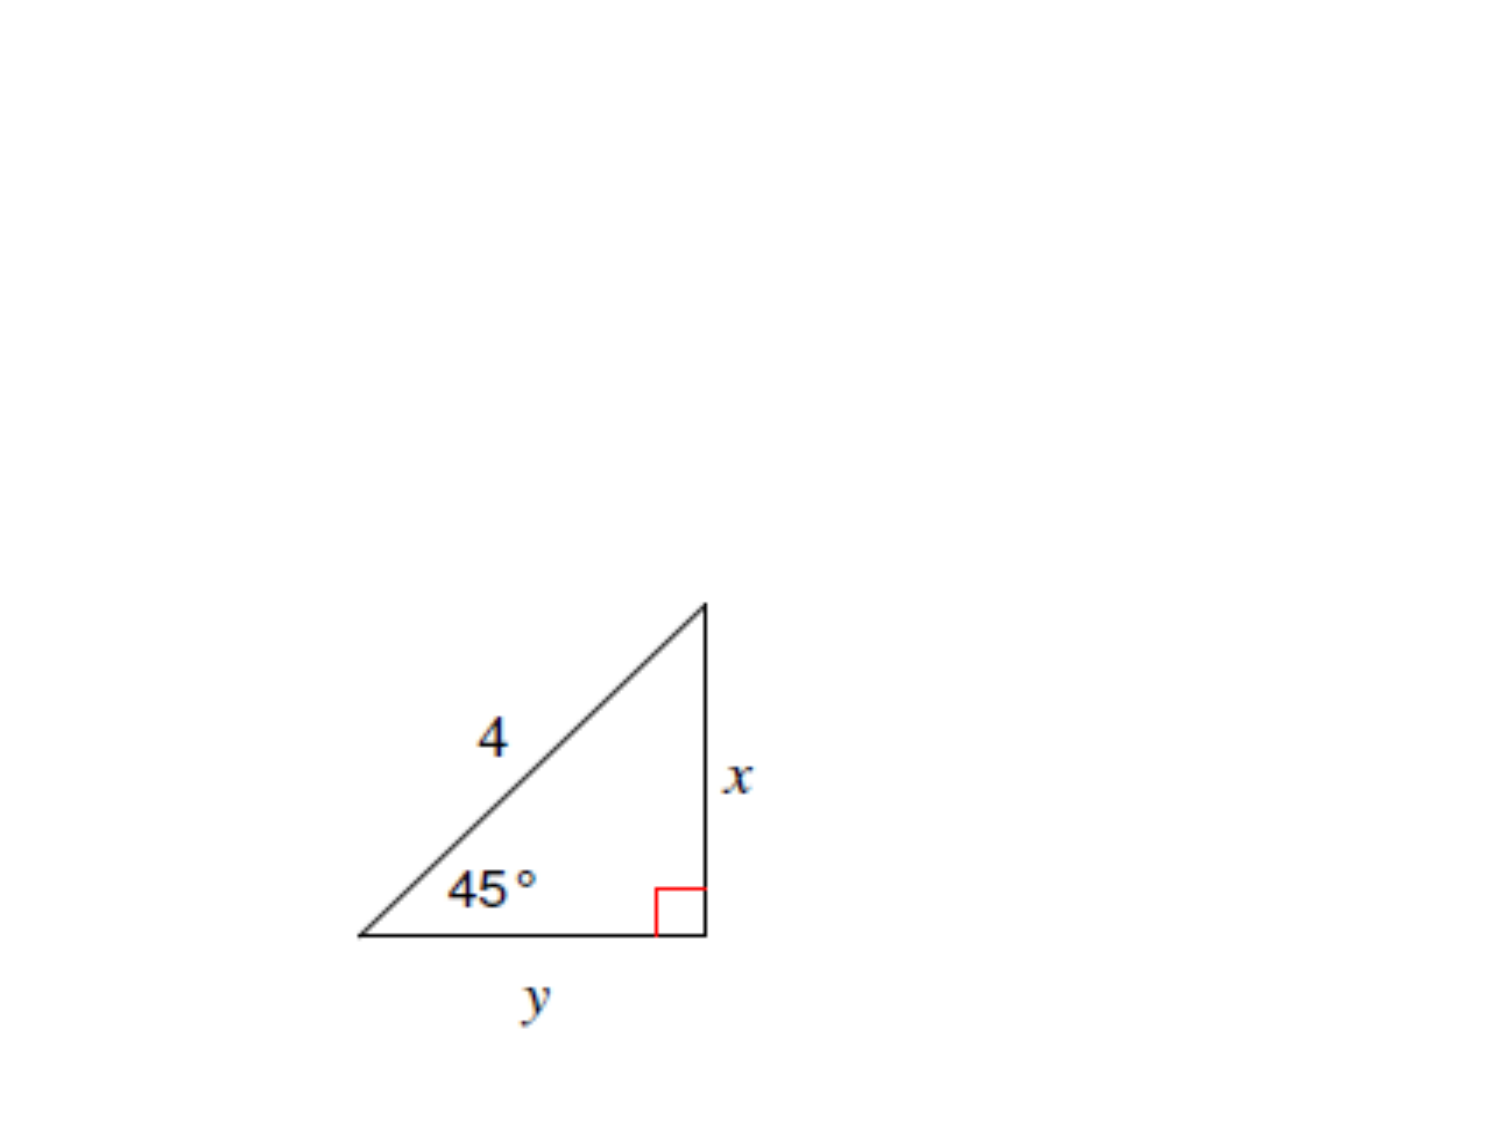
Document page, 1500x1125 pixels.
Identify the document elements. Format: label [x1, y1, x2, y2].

list [324, 507, 866, 1076]
